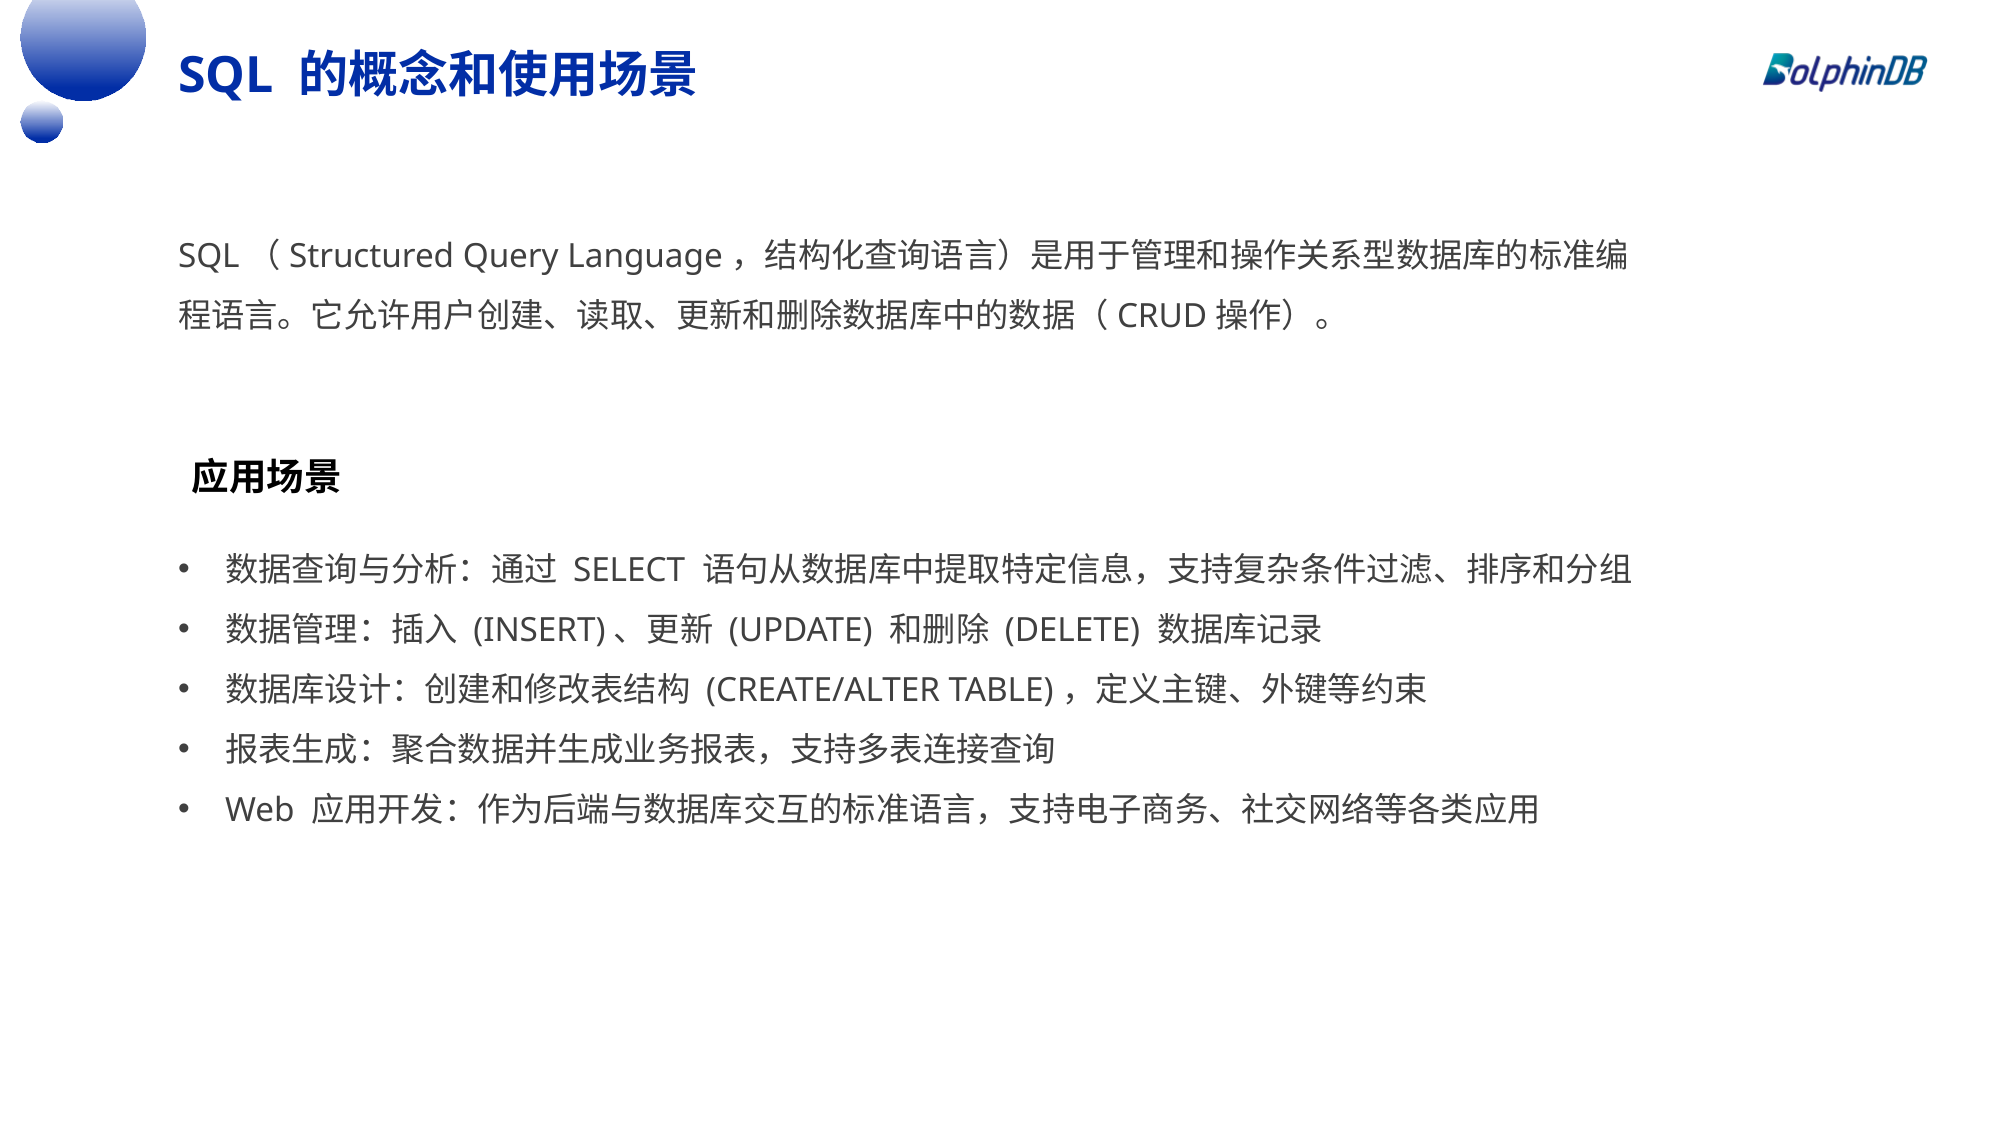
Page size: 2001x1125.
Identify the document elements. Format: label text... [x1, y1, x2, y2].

text_box [19, 99, 64, 144]
text_box [19, 0, 147, 102]
text_box 应用场景 [176, 445, 844, 506]
text_box 数据查询与分析：通过 SELECT 语句从数据库中提取特定信息，支持复杂条件过滤、排序和分组 数据管理：插入 (INSERT)、更新 (UPDATE) 和删除 (DELETE) 数据库记录 数据库设计：创建和修改表结构 (CREATE/ALTER TABLE)，定义主键、外键等约束 报表生成：聚合数据并生成业务报表，支持多表连接查询 Web 应用开发：作为后端与数据库交互的标准语言，支持电子商务、社交网络等各类应用 [163, 520, 1691, 836]
picture [1755, 47, 1929, 93]
text_box SQL 的概念和使用场景 [163, 35, 1545, 110]
text_box SQL（Structured Query Language，结构化查询语言）是用于管理和操作关系型数据库的标准编程语言。它允许用户创建、读取、更新和删除数据库中的数据（CRUD操作）。 [163, 207, 1674, 342]
